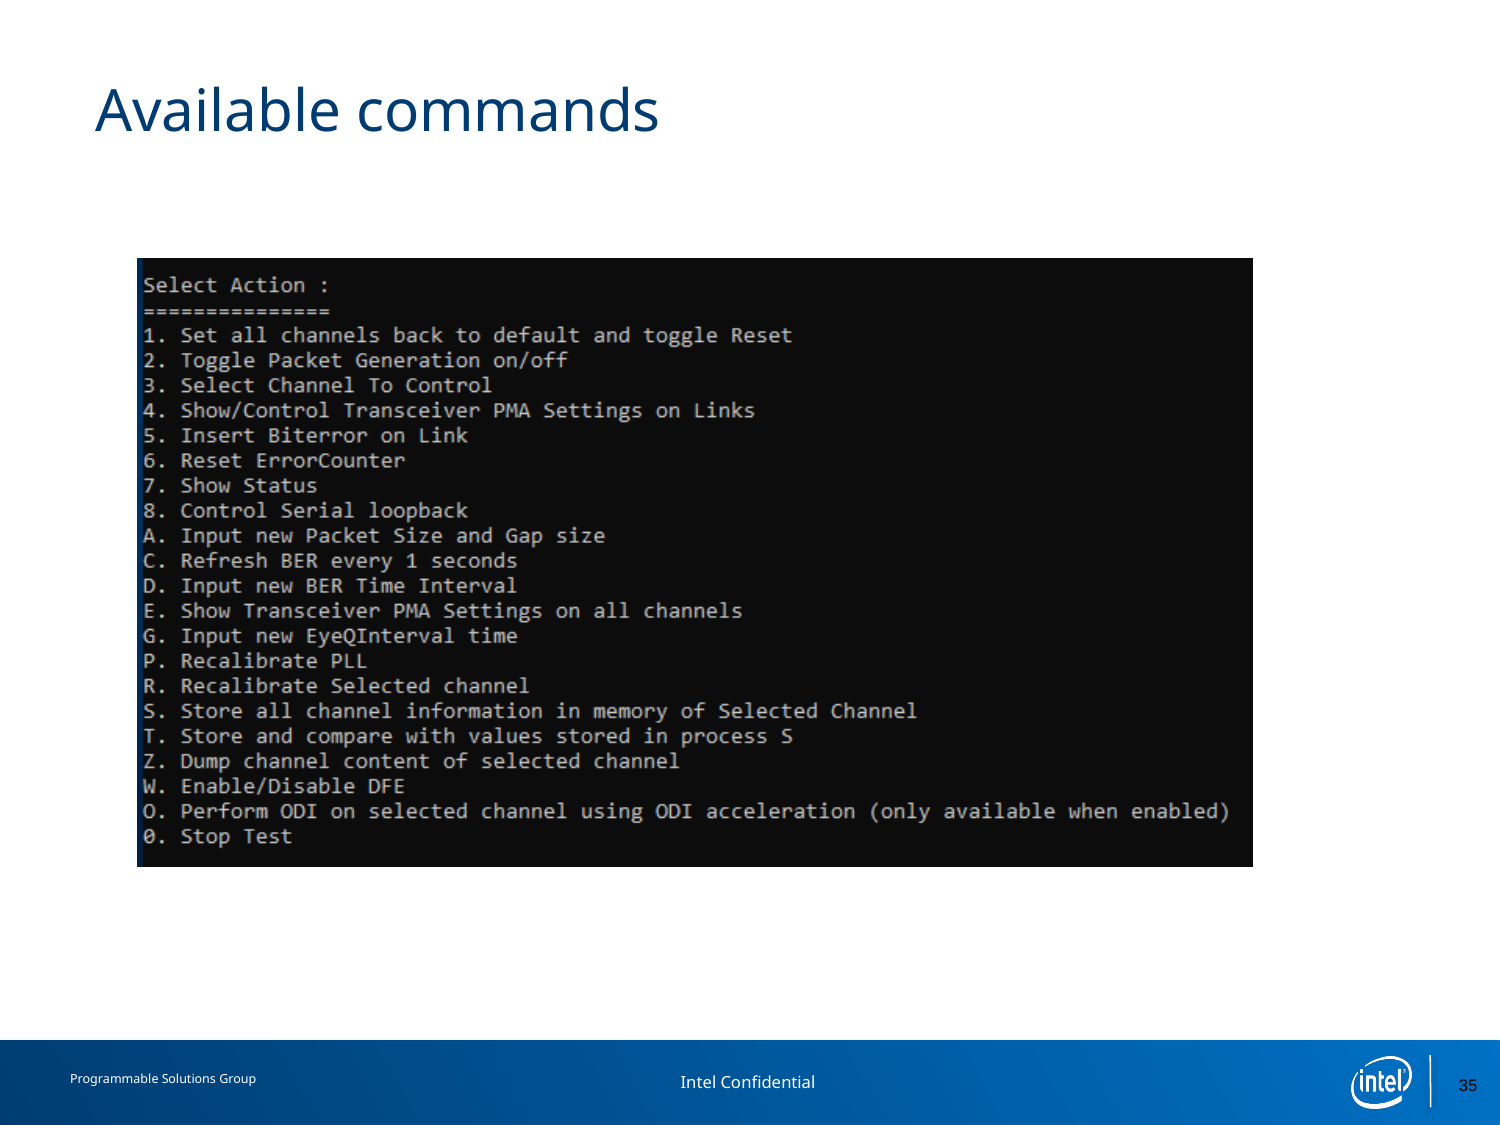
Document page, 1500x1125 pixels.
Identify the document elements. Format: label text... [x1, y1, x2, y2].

title Available commands [80, 65, 1288, 194]
slide_number 35 [1127, 1055, 1478, 1116]
picture [137, 258, 1254, 867]
